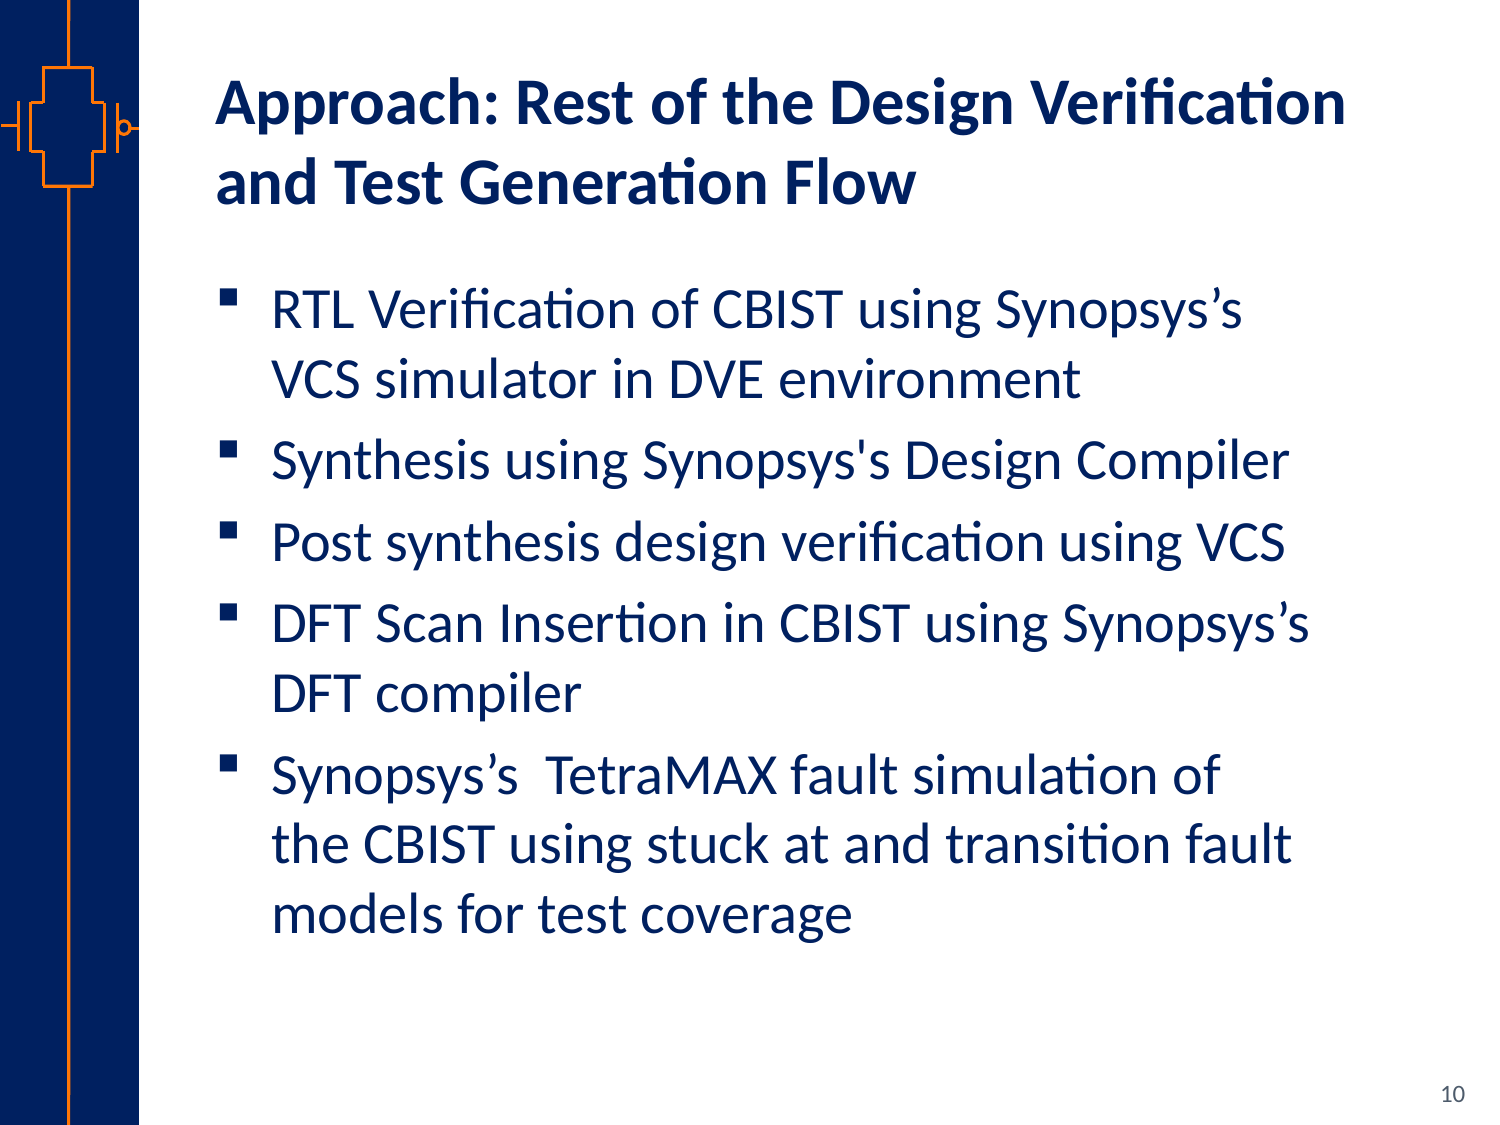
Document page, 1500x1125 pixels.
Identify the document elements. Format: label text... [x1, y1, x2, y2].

title Approach: Rest of the Design Verification and Test Generation Flow [200, 37, 1388, 225]
list RTL Verification of CBIST using Synopsys’s VCS simulator in DVE environment Synthesis using Synopsys's Design Compiler Post synthesis design verification using VCS DFT Scan Insertion in CBIST using Synopsys’s DFT compiler Synopsys’s TetraMAX fault simulation of the CBIST using stuck at and transition fault models for test coverage [200, 262, 1328, 988]
slide_number 10 [1425, 1062, 1488, 1123]
